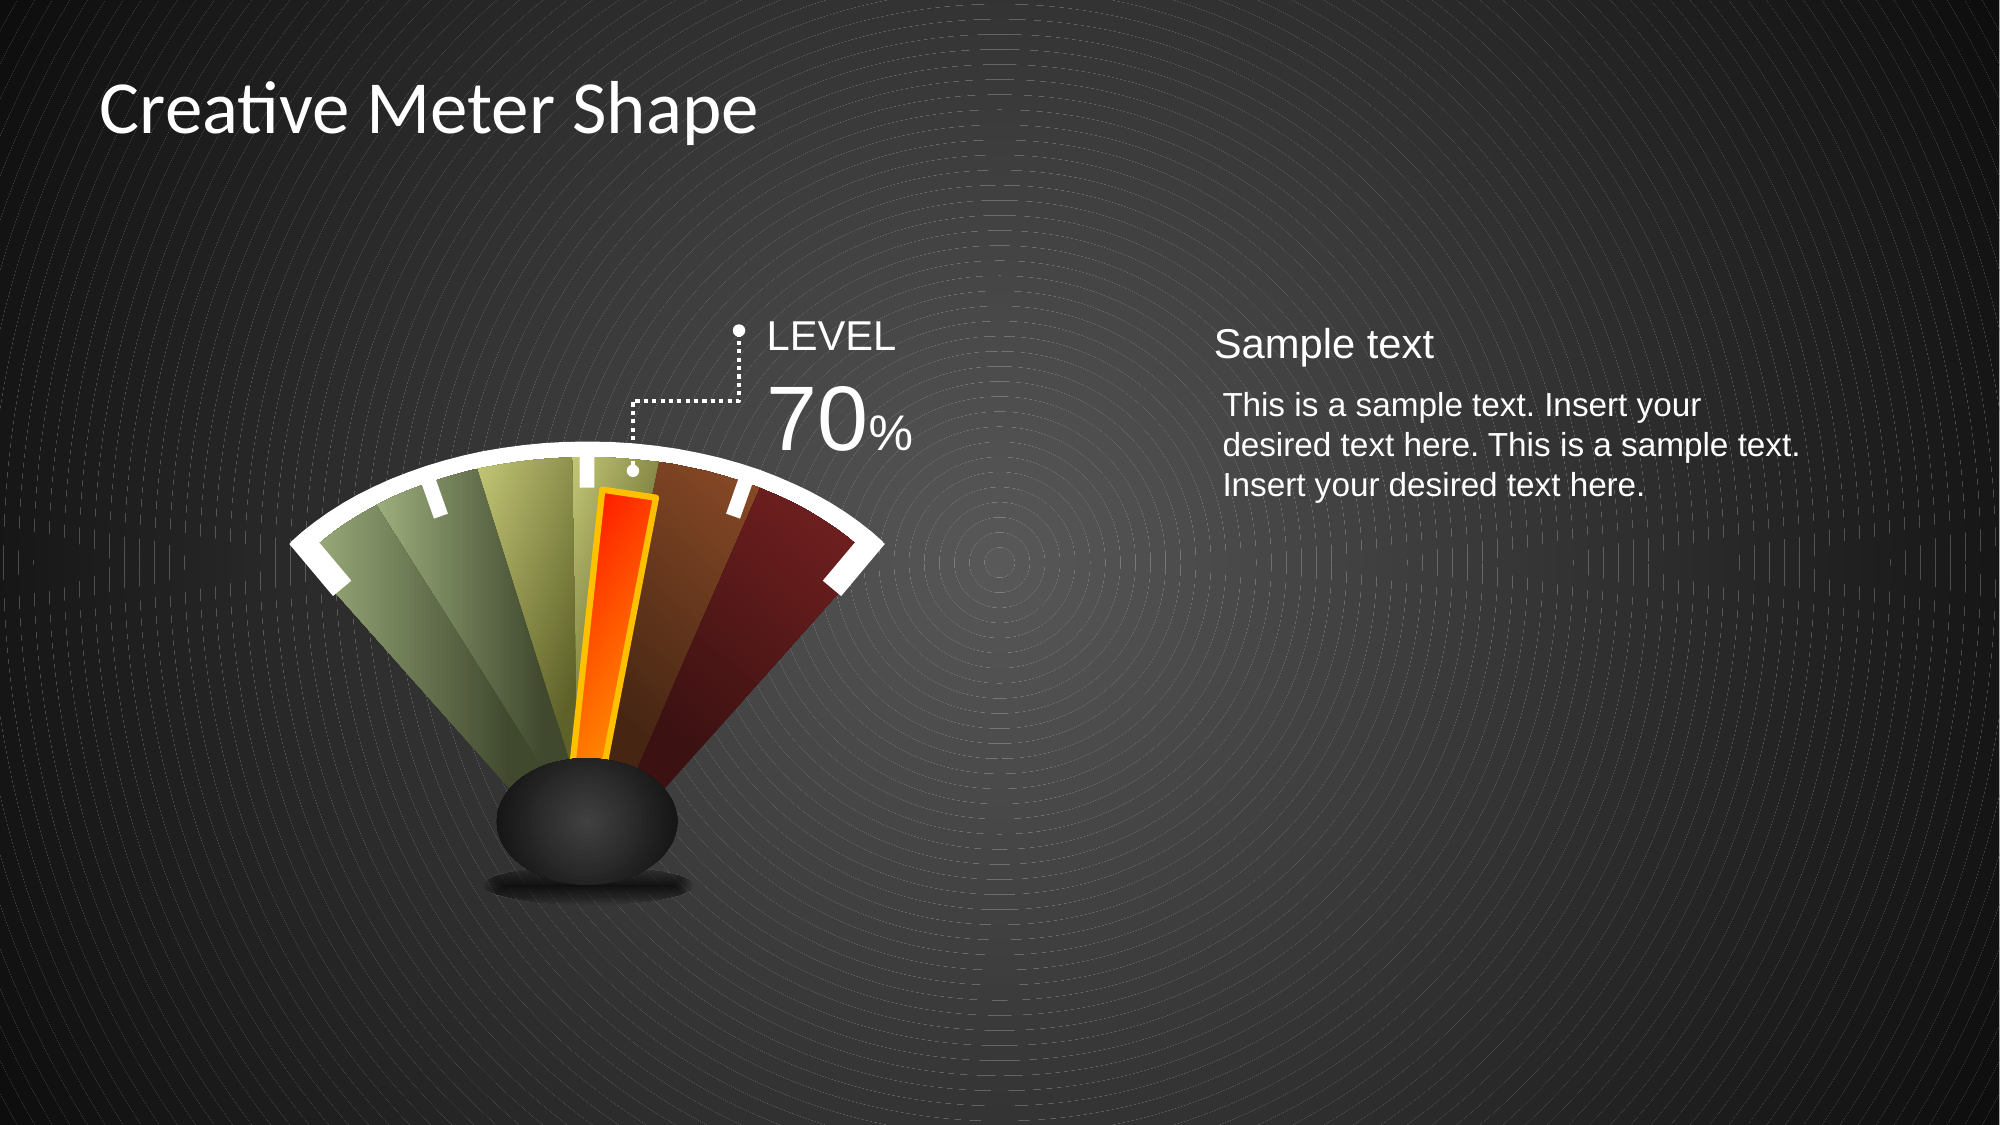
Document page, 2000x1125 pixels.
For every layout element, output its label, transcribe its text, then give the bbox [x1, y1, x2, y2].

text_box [224, 428, 970, 1125]
text_box This is a sample text. Insert your desired text here. This is a sample text. Insert your desired text here. [1207, 376, 1817, 511]
text_box Sample text [1199, 309, 1667, 374]
title Creative Meter Shape [99, 45, 1900, 162]
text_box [615, 347, 757, 454]
text_box LEVEL 70% [751, 301, 929, 427]
